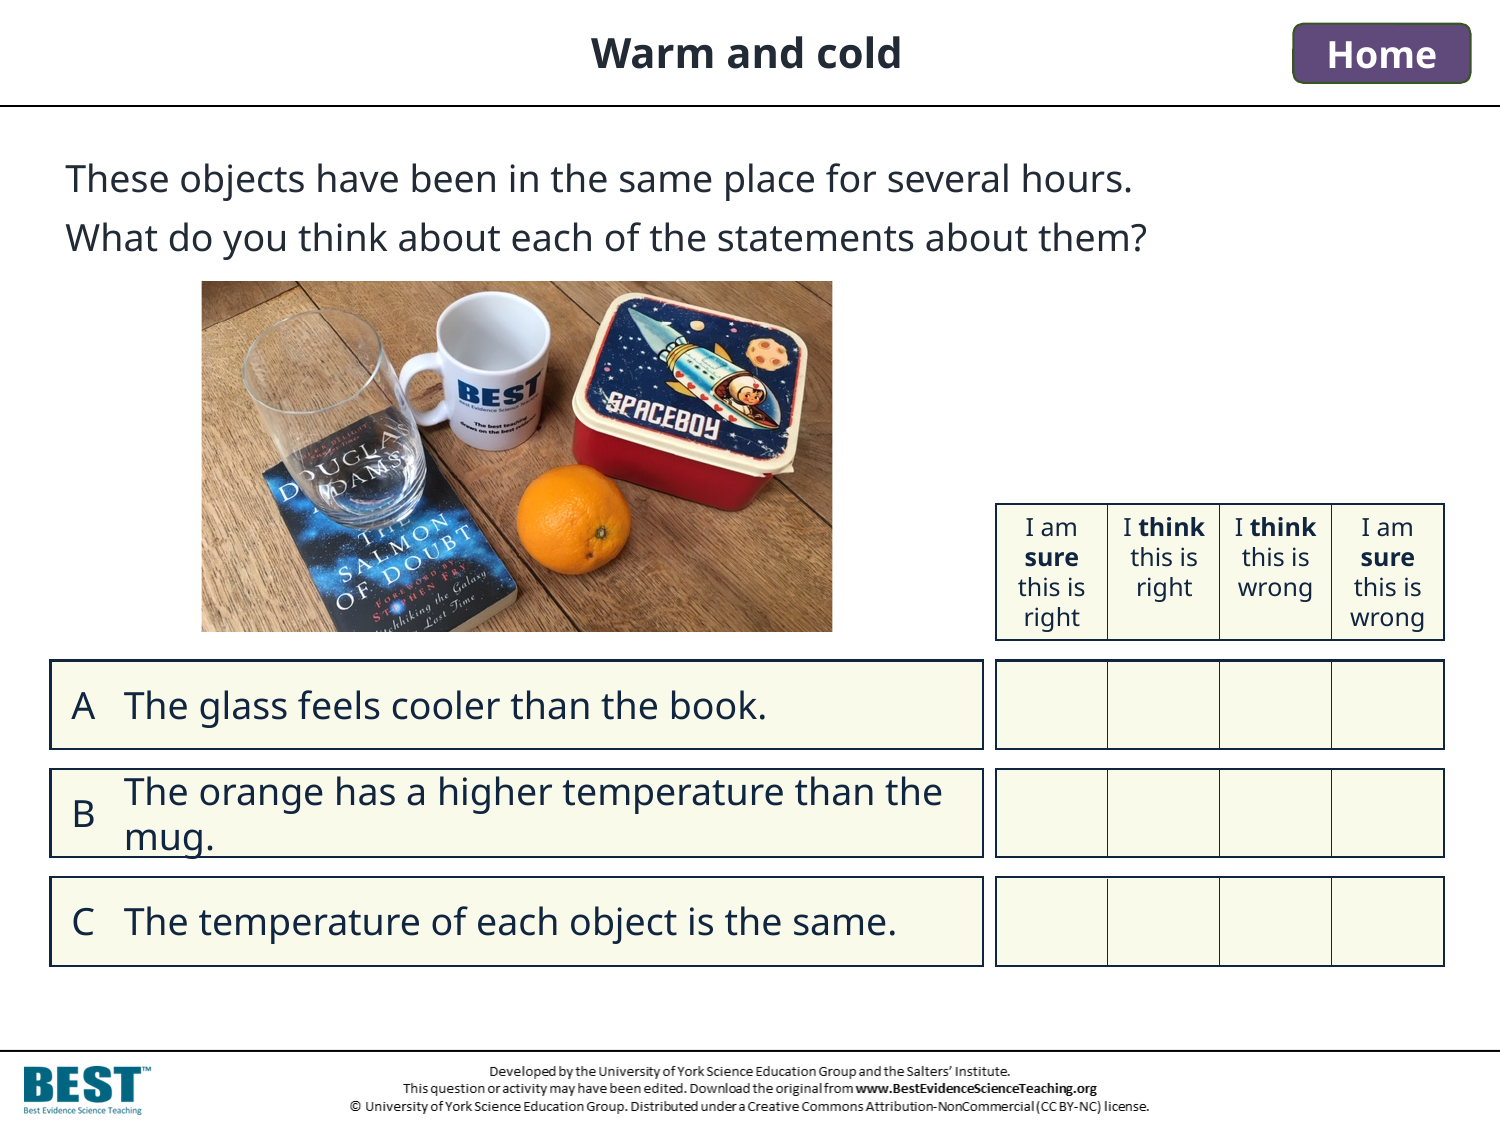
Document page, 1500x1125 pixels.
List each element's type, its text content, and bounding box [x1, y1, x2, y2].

text_box Warm and cold [23, 4, 1471, 99]
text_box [995, 876, 1444, 968]
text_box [995, 660, 1444, 750]
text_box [995, 503, 1444, 642]
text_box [995, 768, 1444, 859]
picture [0, 105, 1500, 1125]
text_box Home [1292, 22, 1472, 84]
